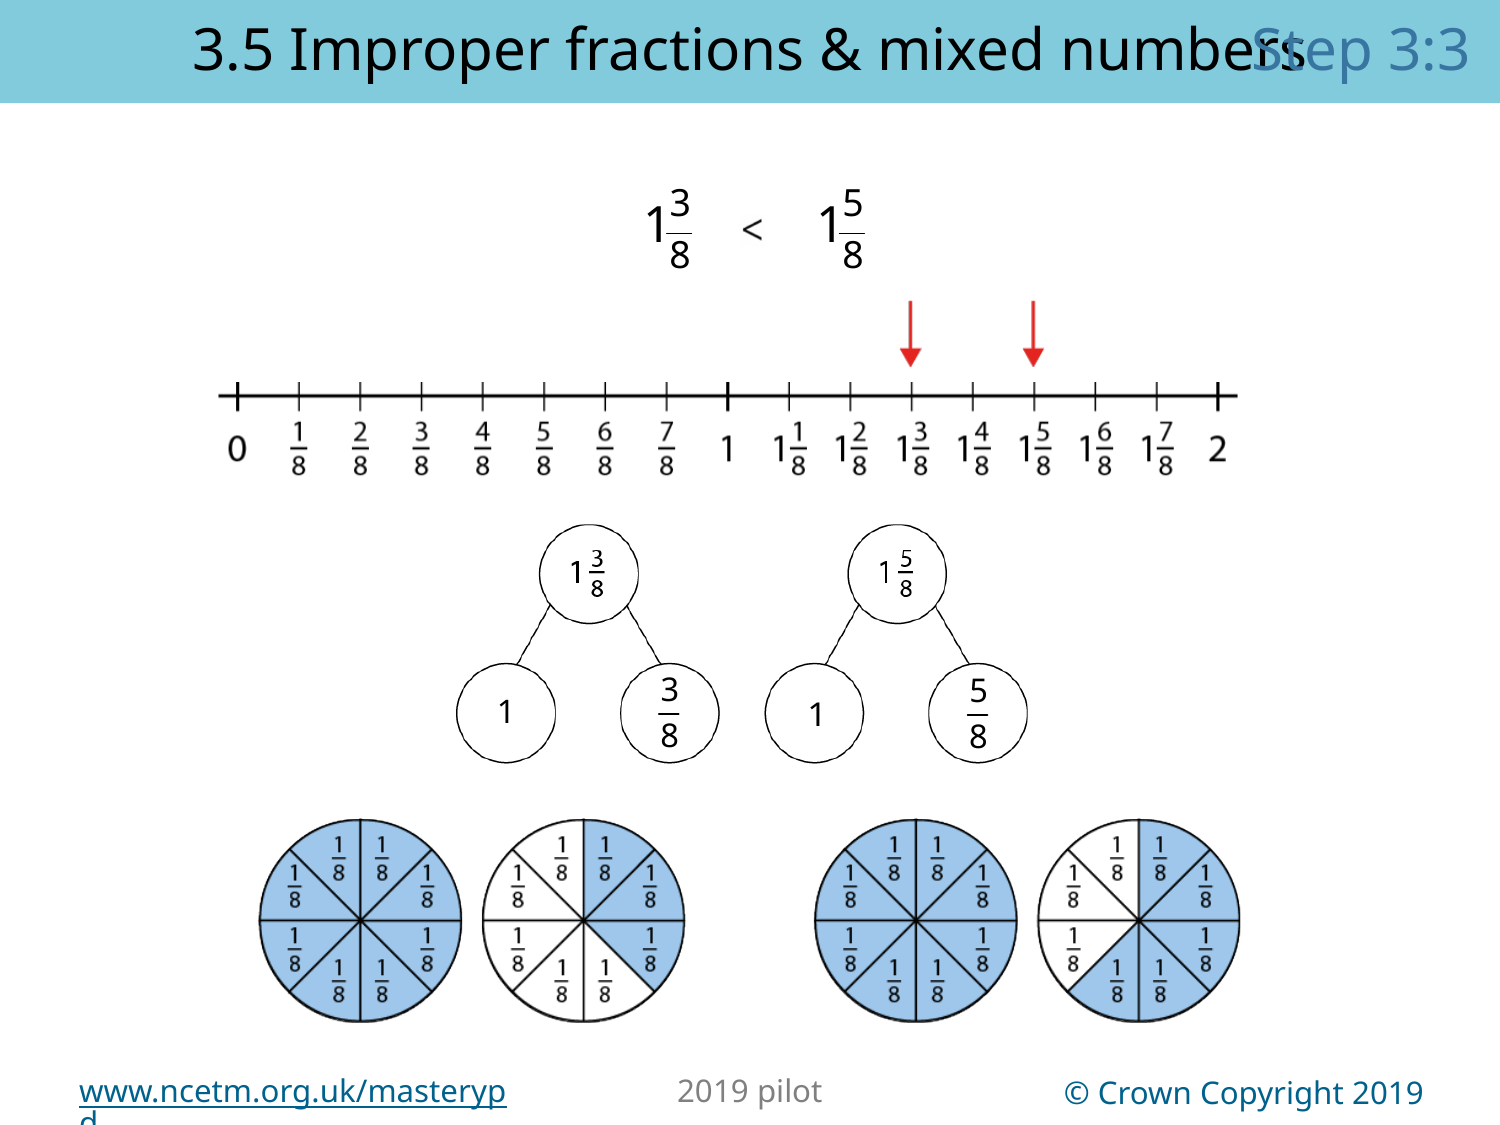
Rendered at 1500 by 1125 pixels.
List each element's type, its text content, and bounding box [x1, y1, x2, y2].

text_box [817, 182, 870, 274]
picture [1022, 285, 1079, 367]
picture [739, 214, 766, 246]
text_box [656, 673, 682, 753]
picture [899, 285, 957, 367]
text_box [497, 699, 512, 727]
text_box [808, 701, 822, 728]
picture [246, 818, 1254, 1049]
list Step 3:3 [0, 0, 1500, 104]
picture [201, 382, 1278, 817]
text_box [644, 182, 697, 274]
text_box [964, 673, 991, 753]
